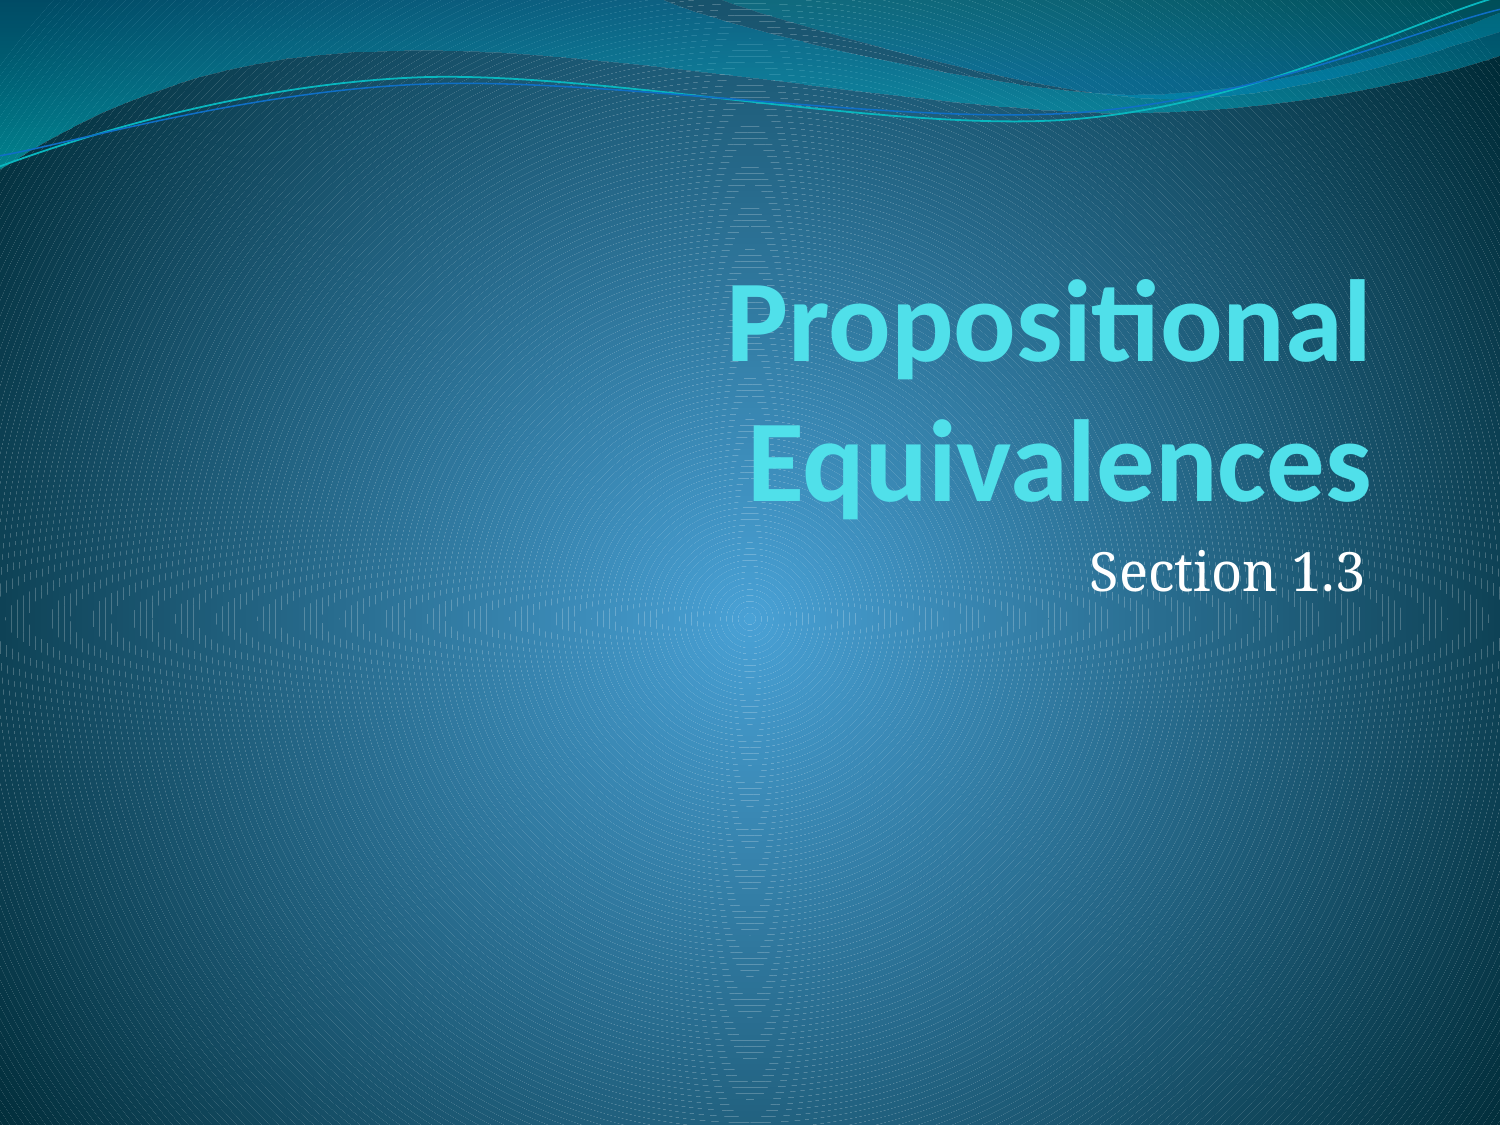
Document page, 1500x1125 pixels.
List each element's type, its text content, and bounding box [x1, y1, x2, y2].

subtitle Section 1.3 [87, 529, 1376, 818]
title Propositional Equivalences [87, 224, 1376, 525]
